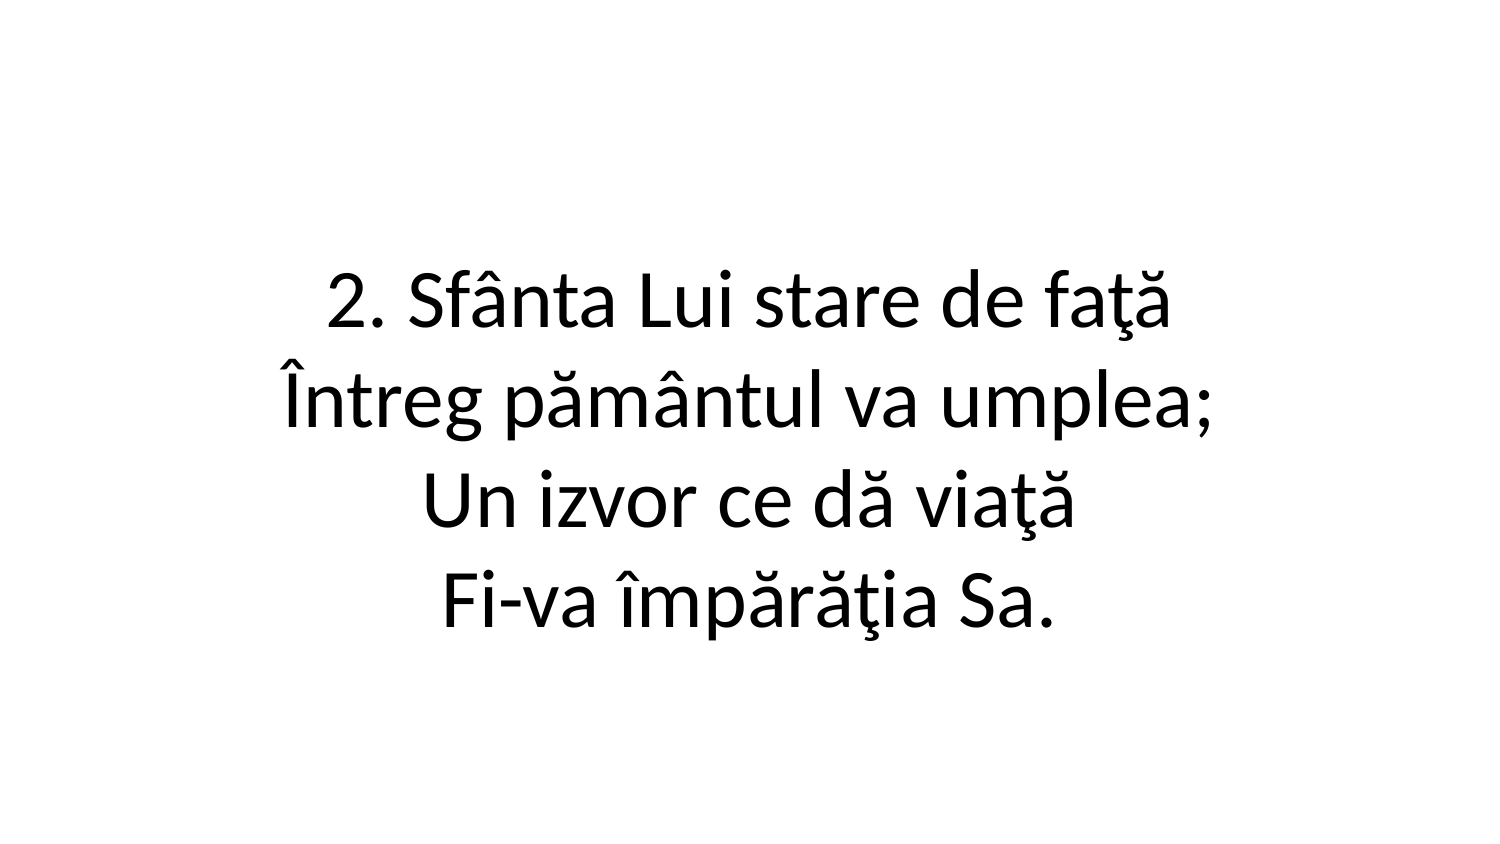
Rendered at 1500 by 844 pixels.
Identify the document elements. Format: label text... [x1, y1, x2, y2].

text_box 2. Sfânta Lui stare de faţă Întreg pământul va umplea; Un izvor ce dă viaţă Fi-va împărăţia Sa. [267, 192, 1232, 652]
